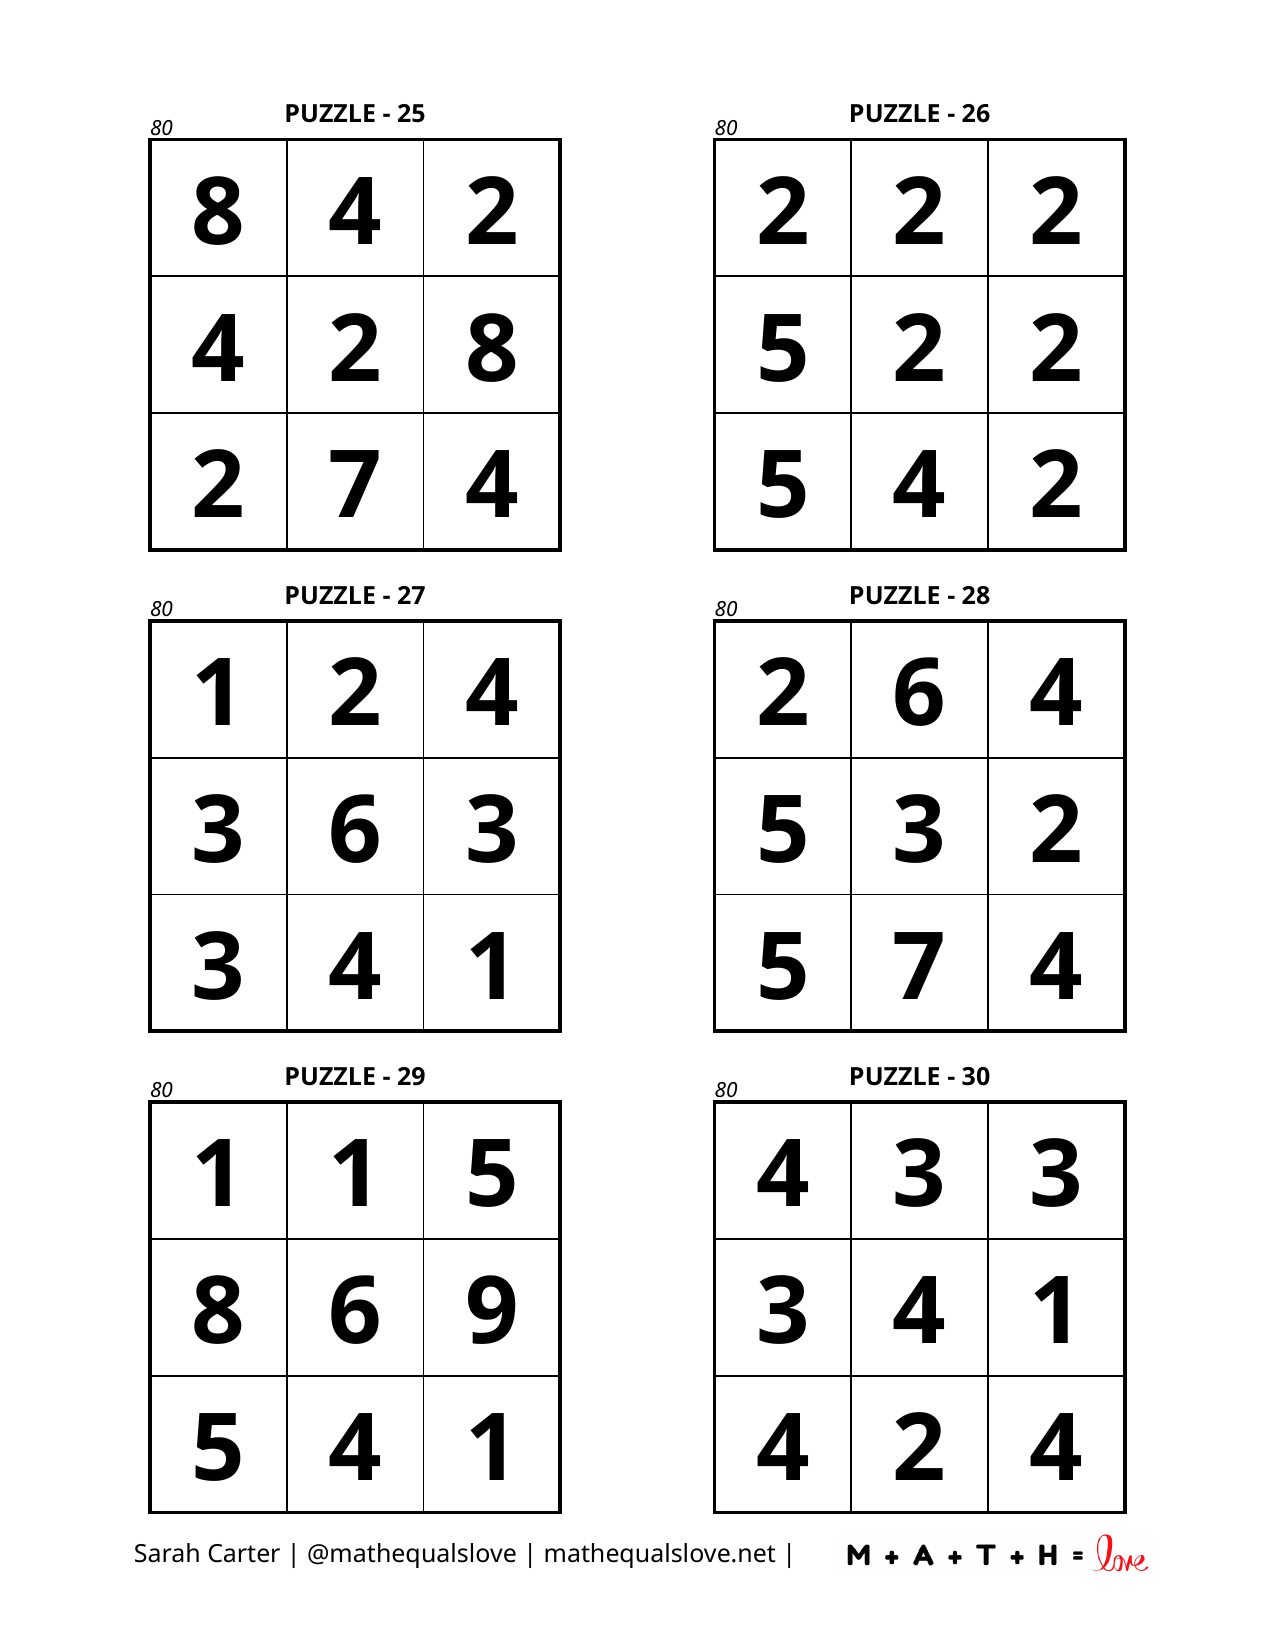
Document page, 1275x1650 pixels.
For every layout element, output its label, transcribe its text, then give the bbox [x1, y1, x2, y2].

table_cell 3 [716, 1240, 850, 1375]
table_header 2 [288, 623, 423, 757]
table_cell 6 [288, 759, 423, 894]
text_box PUZZLE - 28 [714, 579, 1125, 610]
text_box PUZZLE - 25 [149, 97, 561, 128]
table_cell 4 [989, 895, 1123, 1029]
table_cell 7 [288, 414, 423, 548]
table_header 2 [716, 623, 850, 757]
table_header 3 [852, 1104, 987, 1238]
table_header 1 [288, 1104, 423, 1238]
table_cell 4 [424, 414, 558, 548]
table_cell 4 [288, 895, 423, 1029]
table_cell 9 [424, 1240, 558, 1375]
table_cell 8 [152, 1240, 286, 1375]
table_cell 4 [852, 1240, 987, 1375]
table_cell 3 [424, 759, 558, 894]
table_cell 2 [852, 277, 987, 412]
table_cell 1 [424, 895, 558, 1029]
text_box 80 [714, 595, 923, 621]
table_header 4 [716, 1104, 850, 1238]
table_cell 2 [288, 277, 423, 412]
table_cell 7 [852, 895, 987, 1029]
table_cell 3 [152, 759, 286, 894]
table_cell 5 [716, 759, 850, 894]
table_header 6 [852, 623, 987, 757]
text_box PUZZLE - 27 [149, 579, 561, 610]
table_header 4 [288, 141, 423, 275]
table_header 2 [716, 141, 850, 275]
table_cell 3 [852, 759, 987, 894]
text_box 80 [714, 114, 923, 140]
table_cell 1 [424, 1377, 558, 1511]
text_box 80 [149, 1077, 359, 1103]
table_cell 4 [716, 1377, 850, 1511]
table_cell 2 [989, 414, 1123, 548]
table_header 4 [424, 623, 558, 757]
table_cell 1 [989, 1240, 1123, 1375]
table_cell 6 [288, 1240, 423, 1375]
table_cell 2 [989, 759, 1123, 894]
table_cell 5 [152, 1377, 286, 1511]
table_header 5 [424, 1104, 558, 1238]
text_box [118, 1529, 1199, 1576]
table_header 8 [152, 141, 286, 275]
table_cell 5 [716, 895, 850, 1029]
table_cell 5 [716, 277, 850, 412]
table_cell 4 [852, 414, 987, 548]
table_cell 4 [152, 277, 286, 412]
table_header 2 [424, 141, 558, 275]
text_box PUZZLE - 30 [714, 1060, 1125, 1091]
table_header 3 [989, 1104, 1123, 1238]
text_box 80 [149, 595, 359, 621]
table_cell 2 [989, 277, 1123, 412]
text_box PUZZLE - 29 [149, 1060, 561, 1091]
table_header 1 [152, 623, 286, 757]
text_box 80 [149, 114, 359, 140]
table_cell 2 [852, 1377, 987, 1511]
table_cell 4 [288, 1377, 423, 1511]
table_cell 5 [716, 414, 850, 548]
table_header 4 [989, 623, 1123, 757]
table_header 2 [852, 141, 987, 275]
table_cell 3 [152, 895, 286, 1029]
table_header 1 [152, 1104, 286, 1238]
table_cell 4 [989, 1377, 1123, 1511]
text_box 80 [714, 1077, 923, 1103]
text_box PUZZLE - 26 [714, 97, 1125, 128]
table_cell 8 [424, 277, 558, 412]
table_cell 2 [152, 414, 286, 548]
table_header 2 [989, 141, 1123, 275]
